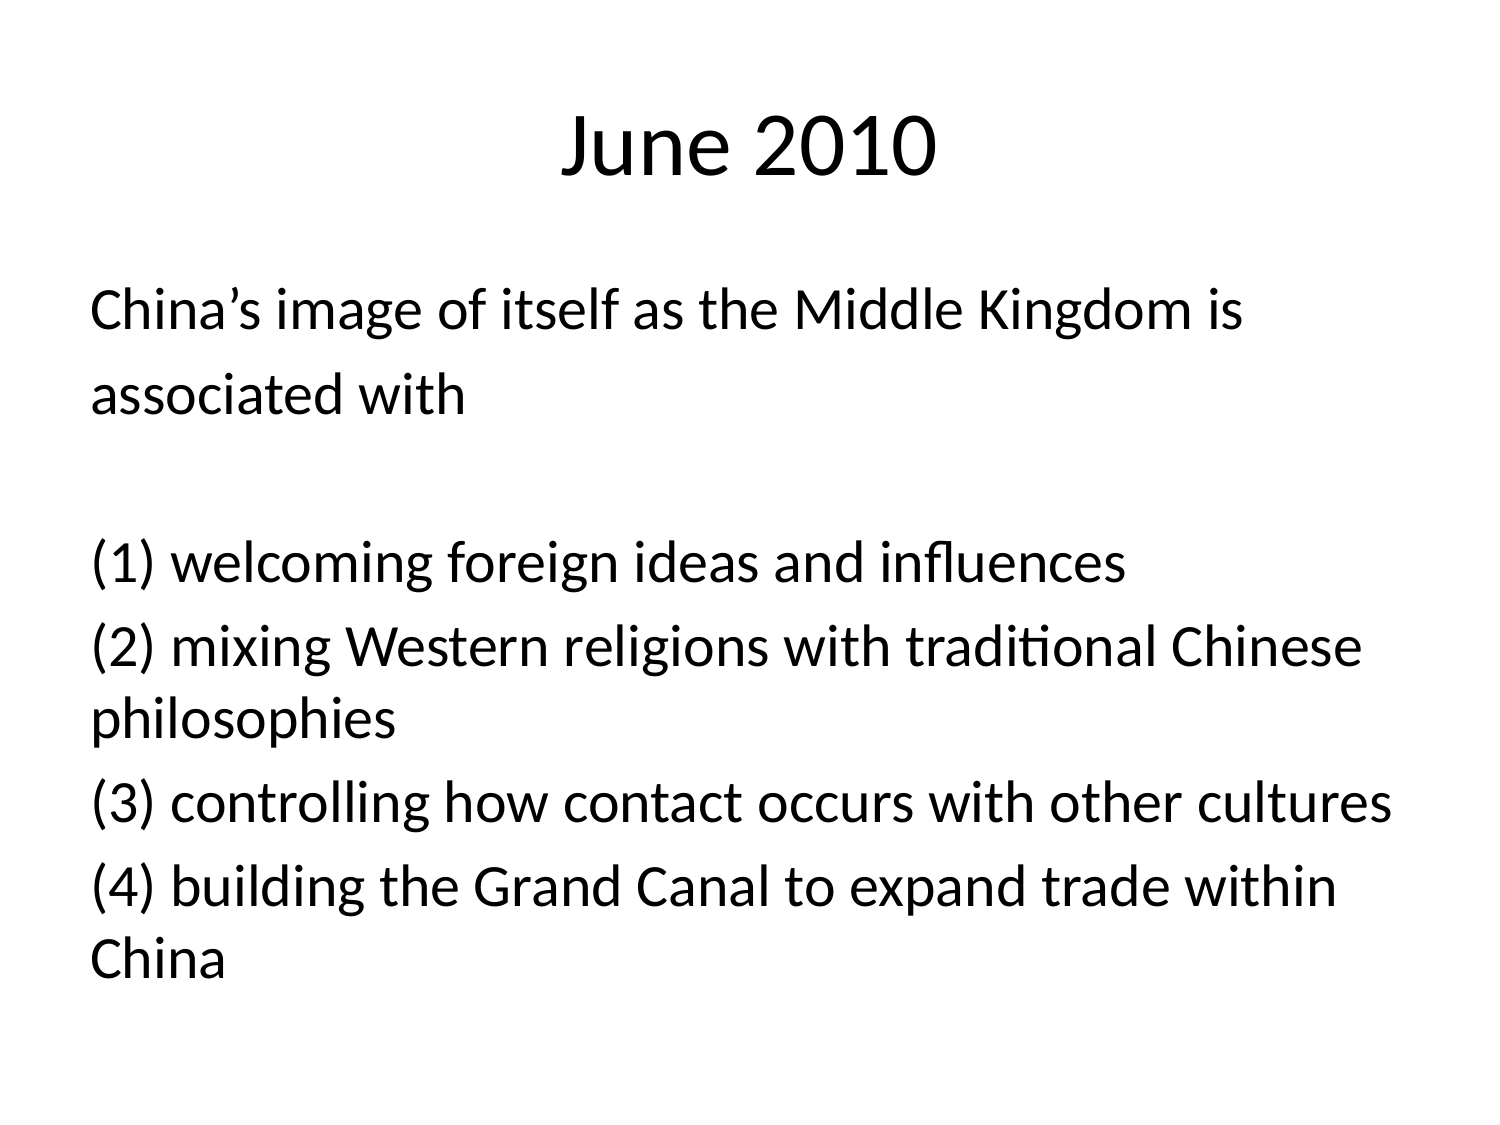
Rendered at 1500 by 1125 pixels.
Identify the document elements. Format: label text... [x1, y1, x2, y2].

list China’s image of itself as the Middle Kingdom is associated with (1) welcoming foreign ideas and influences (2) mixing Western religions with traditional Chinese philosophies (3) controlling how contact occurs with other cultures (4) building the Grand Canal to expand trade within China [75, 262, 1425, 1005]
title June 2010 [75, 45, 1425, 233]
